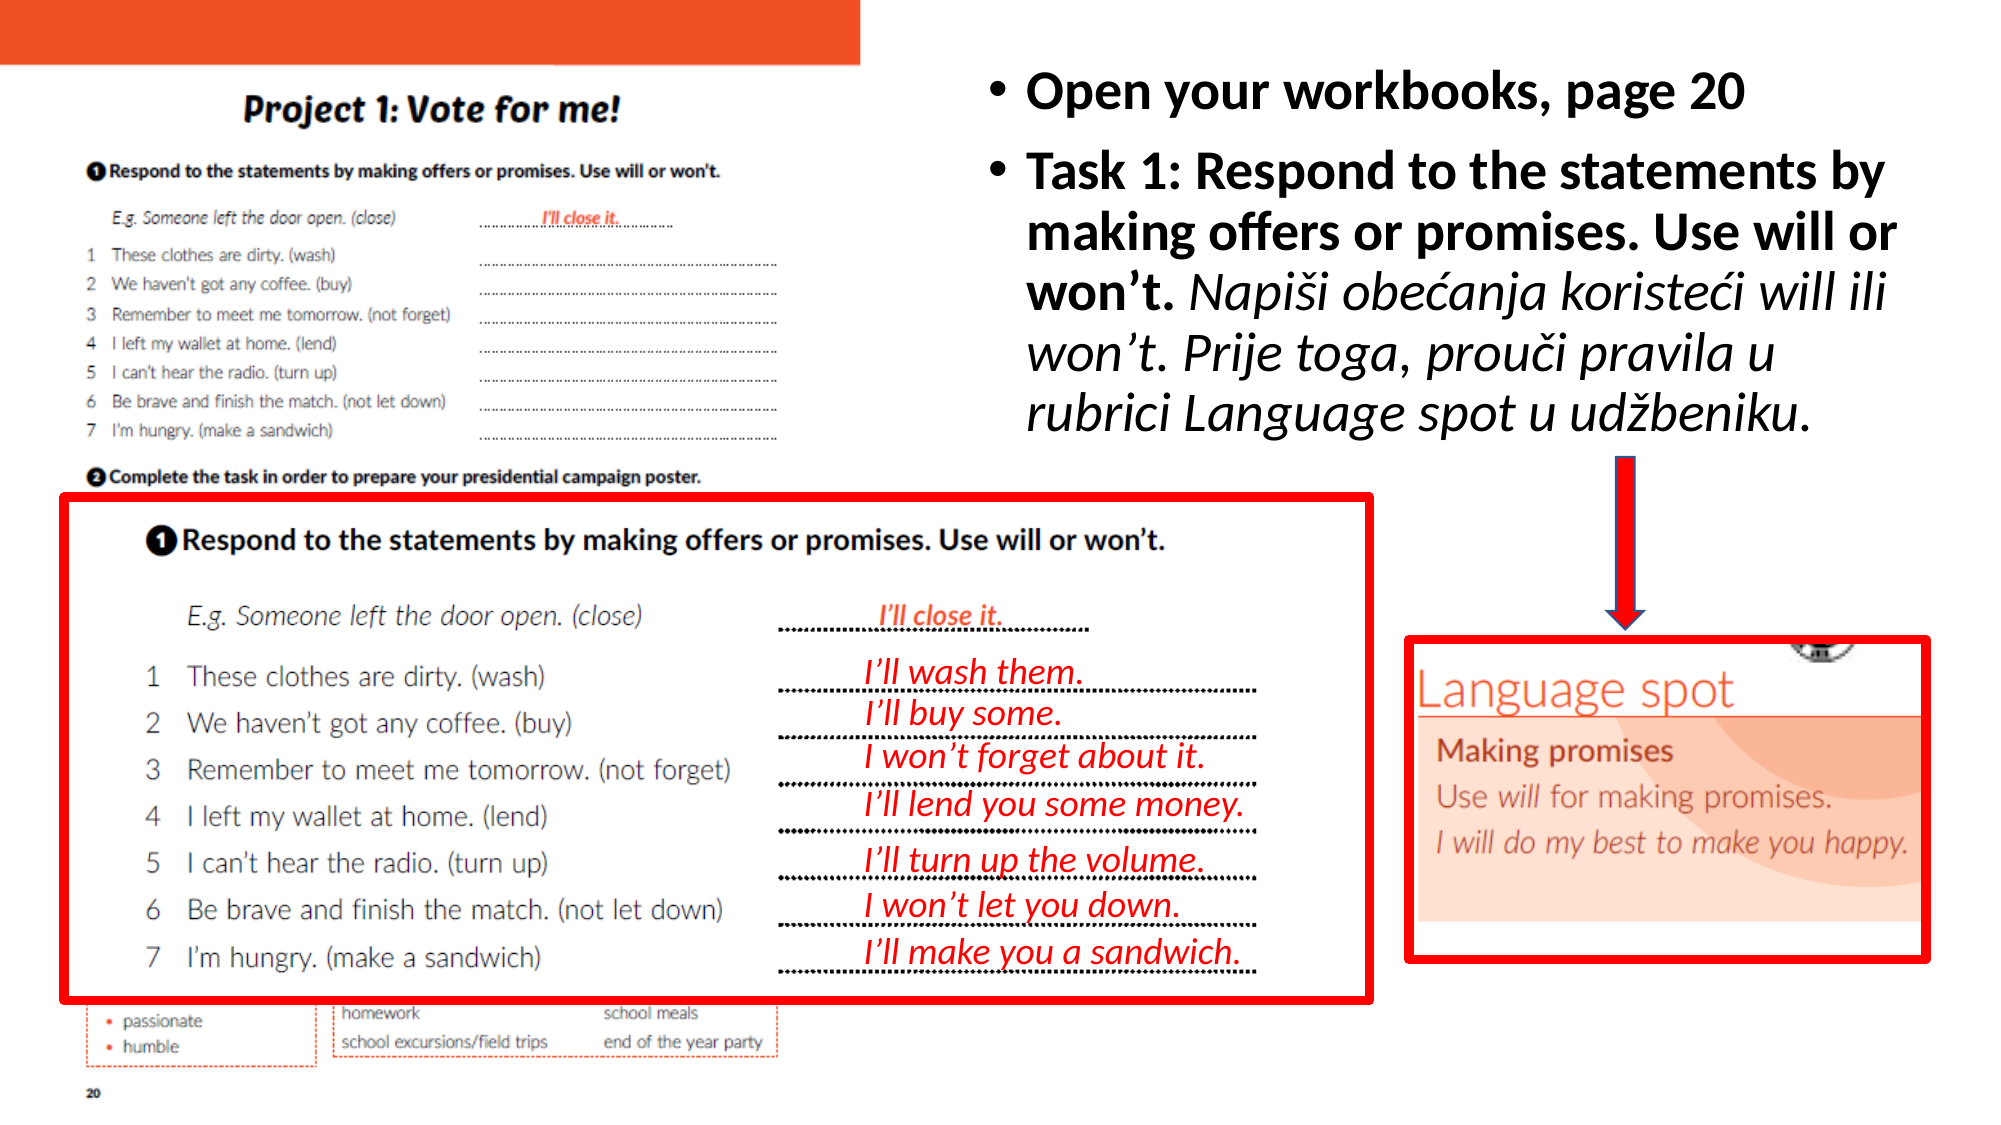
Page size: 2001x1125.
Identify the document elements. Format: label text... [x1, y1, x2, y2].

picture [1413, 643, 1922, 955]
list Open your workbooks, page 20 Task 1: Respond to the statements by making offers or promises. Use will or won’t. Napiši obećanja koristeći will ili won’t. Prije toga, prouči pravila u rubrici Language spot u udžbeniku. [973, 54, 1922, 459]
text_box [1604, 455, 1647, 631]
picture [0, 0, 1365, 1125]
